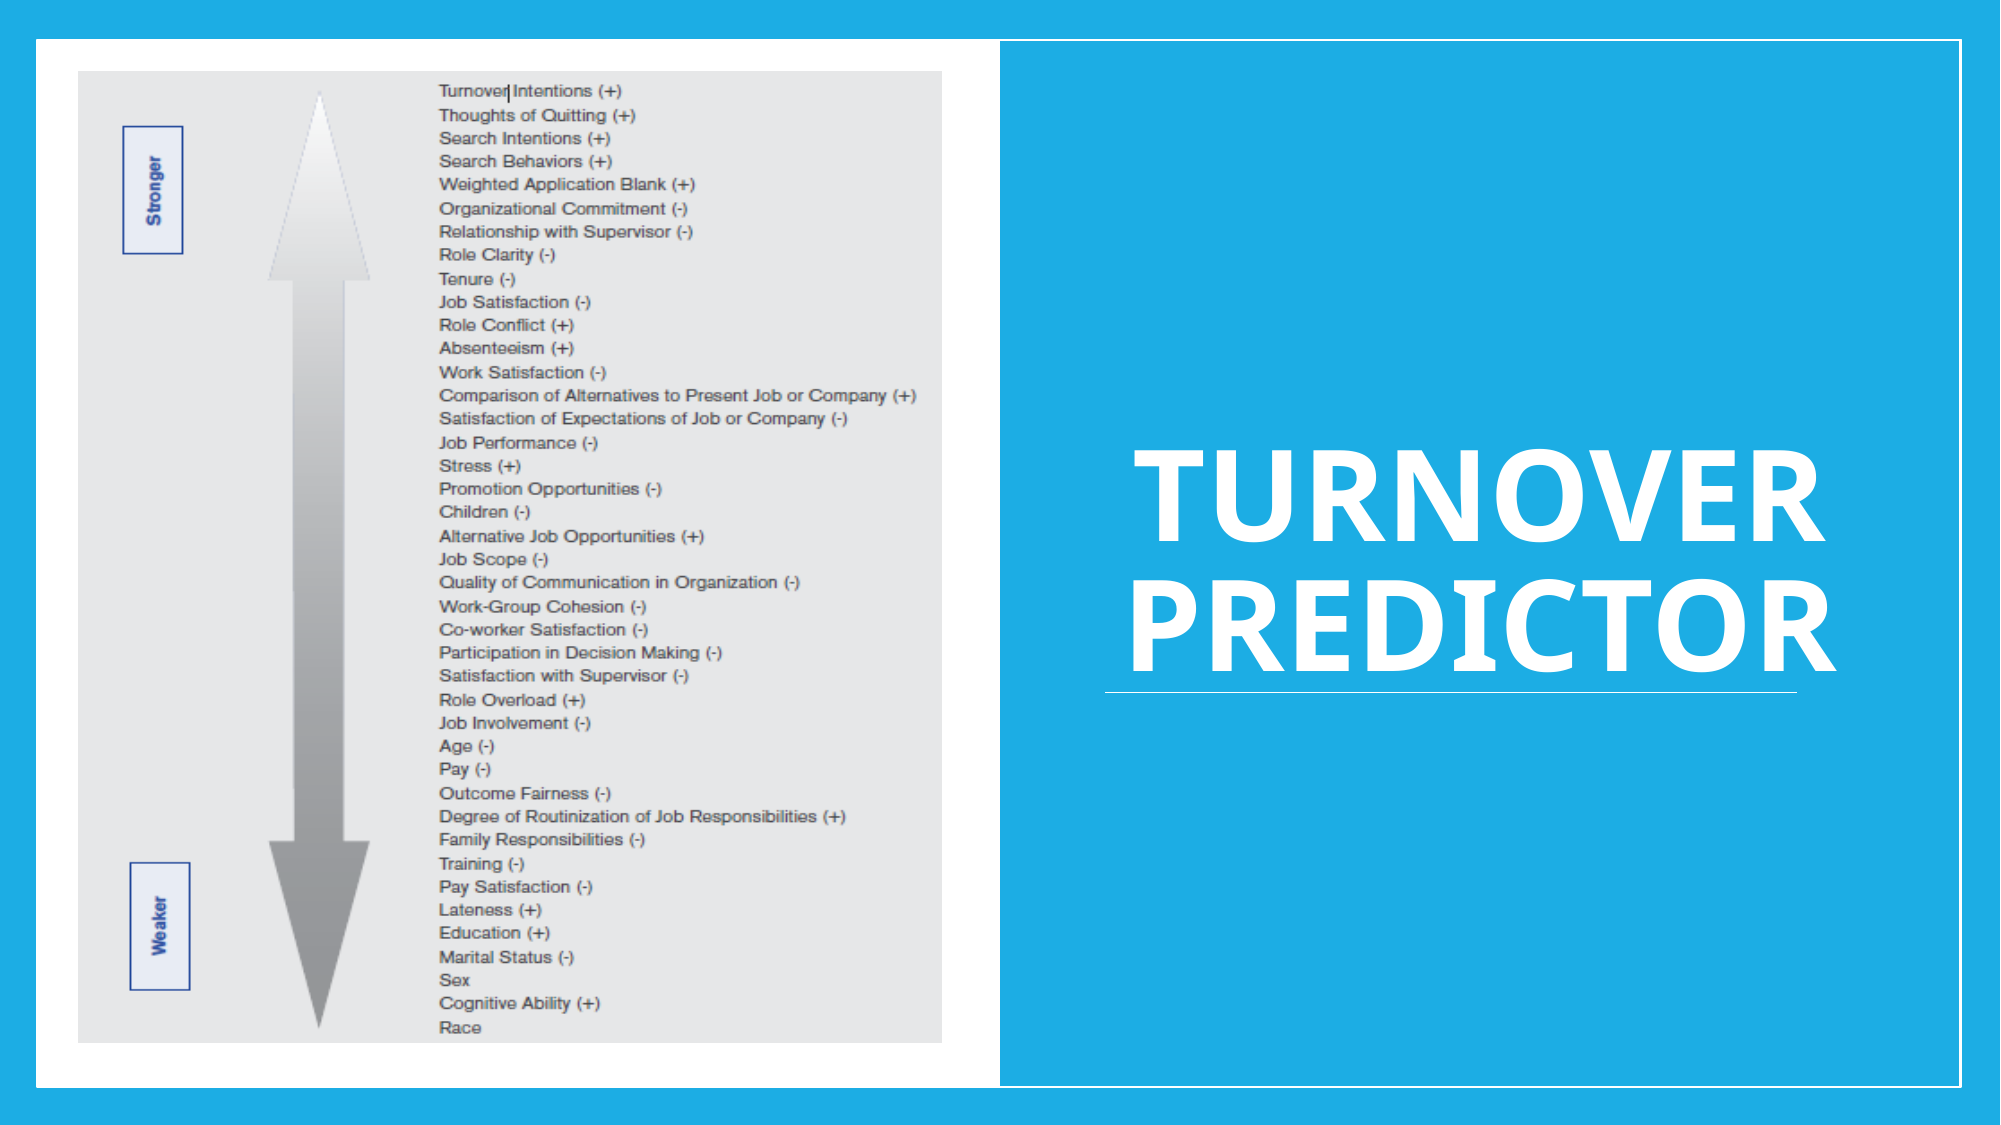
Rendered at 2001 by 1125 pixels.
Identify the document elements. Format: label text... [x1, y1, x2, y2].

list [78, 71, 942, 1044]
text_box [36, 39, 1962, 1088]
title Turnover Predictor [1105, 140, 1855, 705]
